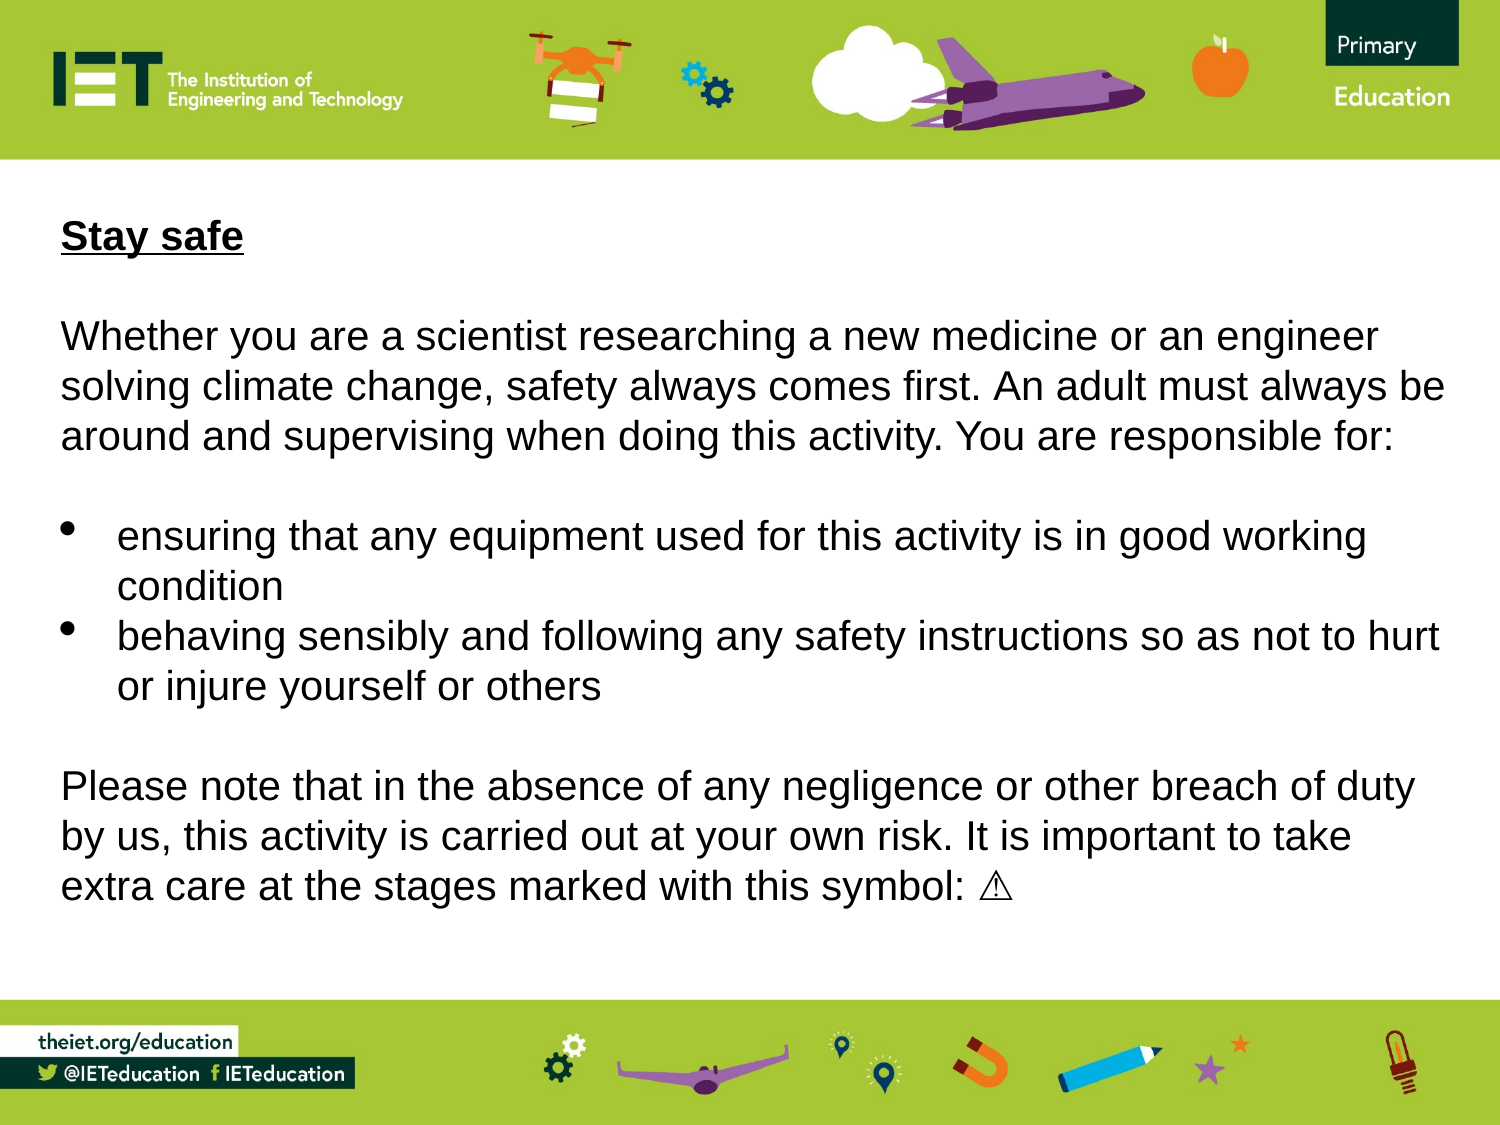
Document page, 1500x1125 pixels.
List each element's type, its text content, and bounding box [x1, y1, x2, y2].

picture [0, 0, 1500, 1125]
text_box Stay safe Whether you are a scientist researching a new medicine or an engineer solving climate change, safety always comes first. An adult must always be around and supervising when doing this activity. You are responsible for: ensuring that any equipment used for this activity is in good working condition behaving sensibly and following any safety instructions so as not to hurt or injure yourself or others Please note that in the absence of any negligence or other breach of duty by us, this activity is carried out at your own risk. It is important to take extra care at the stages marked with this symbol: ⚠ [45, 201, 1466, 917]
